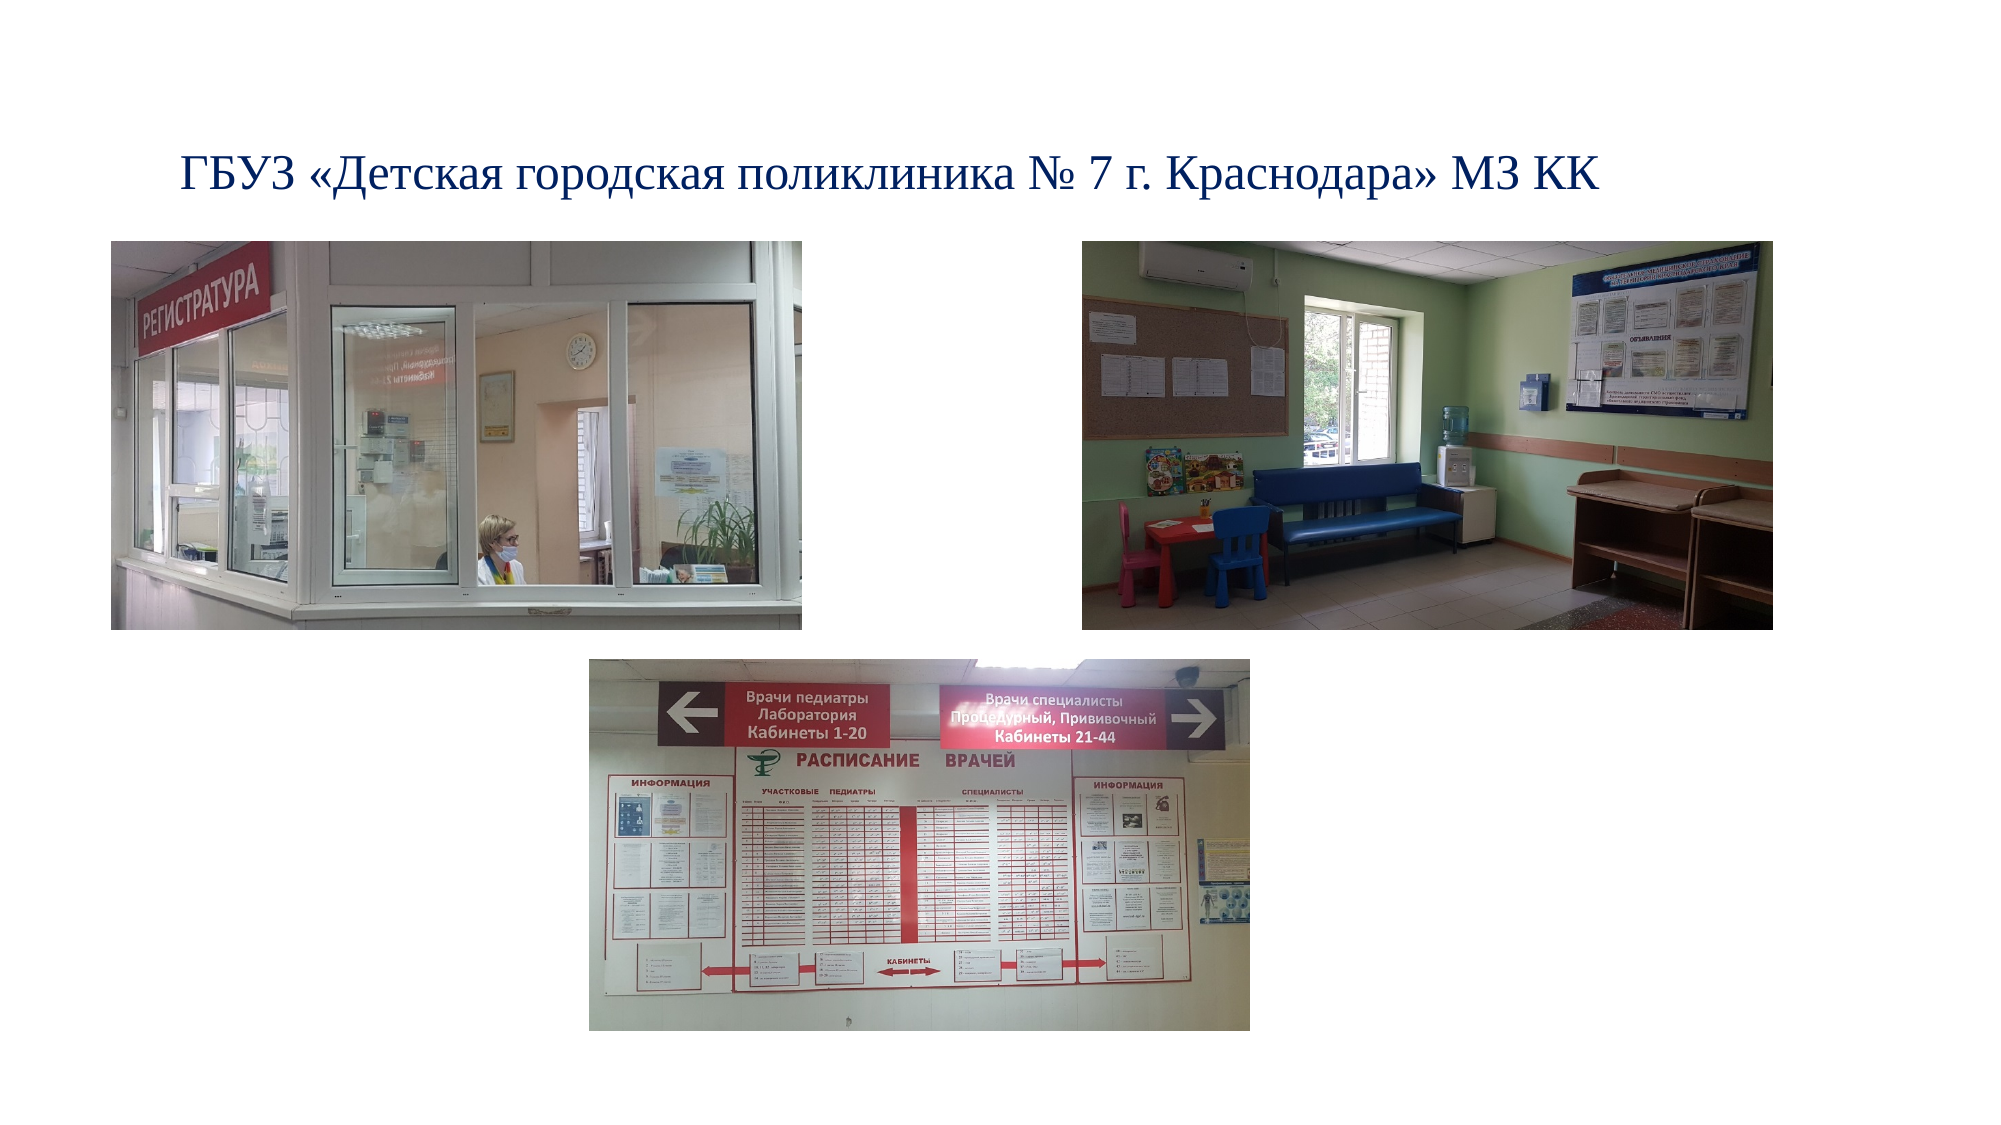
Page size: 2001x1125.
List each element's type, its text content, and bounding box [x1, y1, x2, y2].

picture [1082, 241, 1773, 630]
picture [589, 659, 1250, 1032]
title ГБУЗ «Детская городская поликлиника № 7 г. Краснодара» МЗ КК [86, 102, 1693, 245]
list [111, 241, 802, 630]
